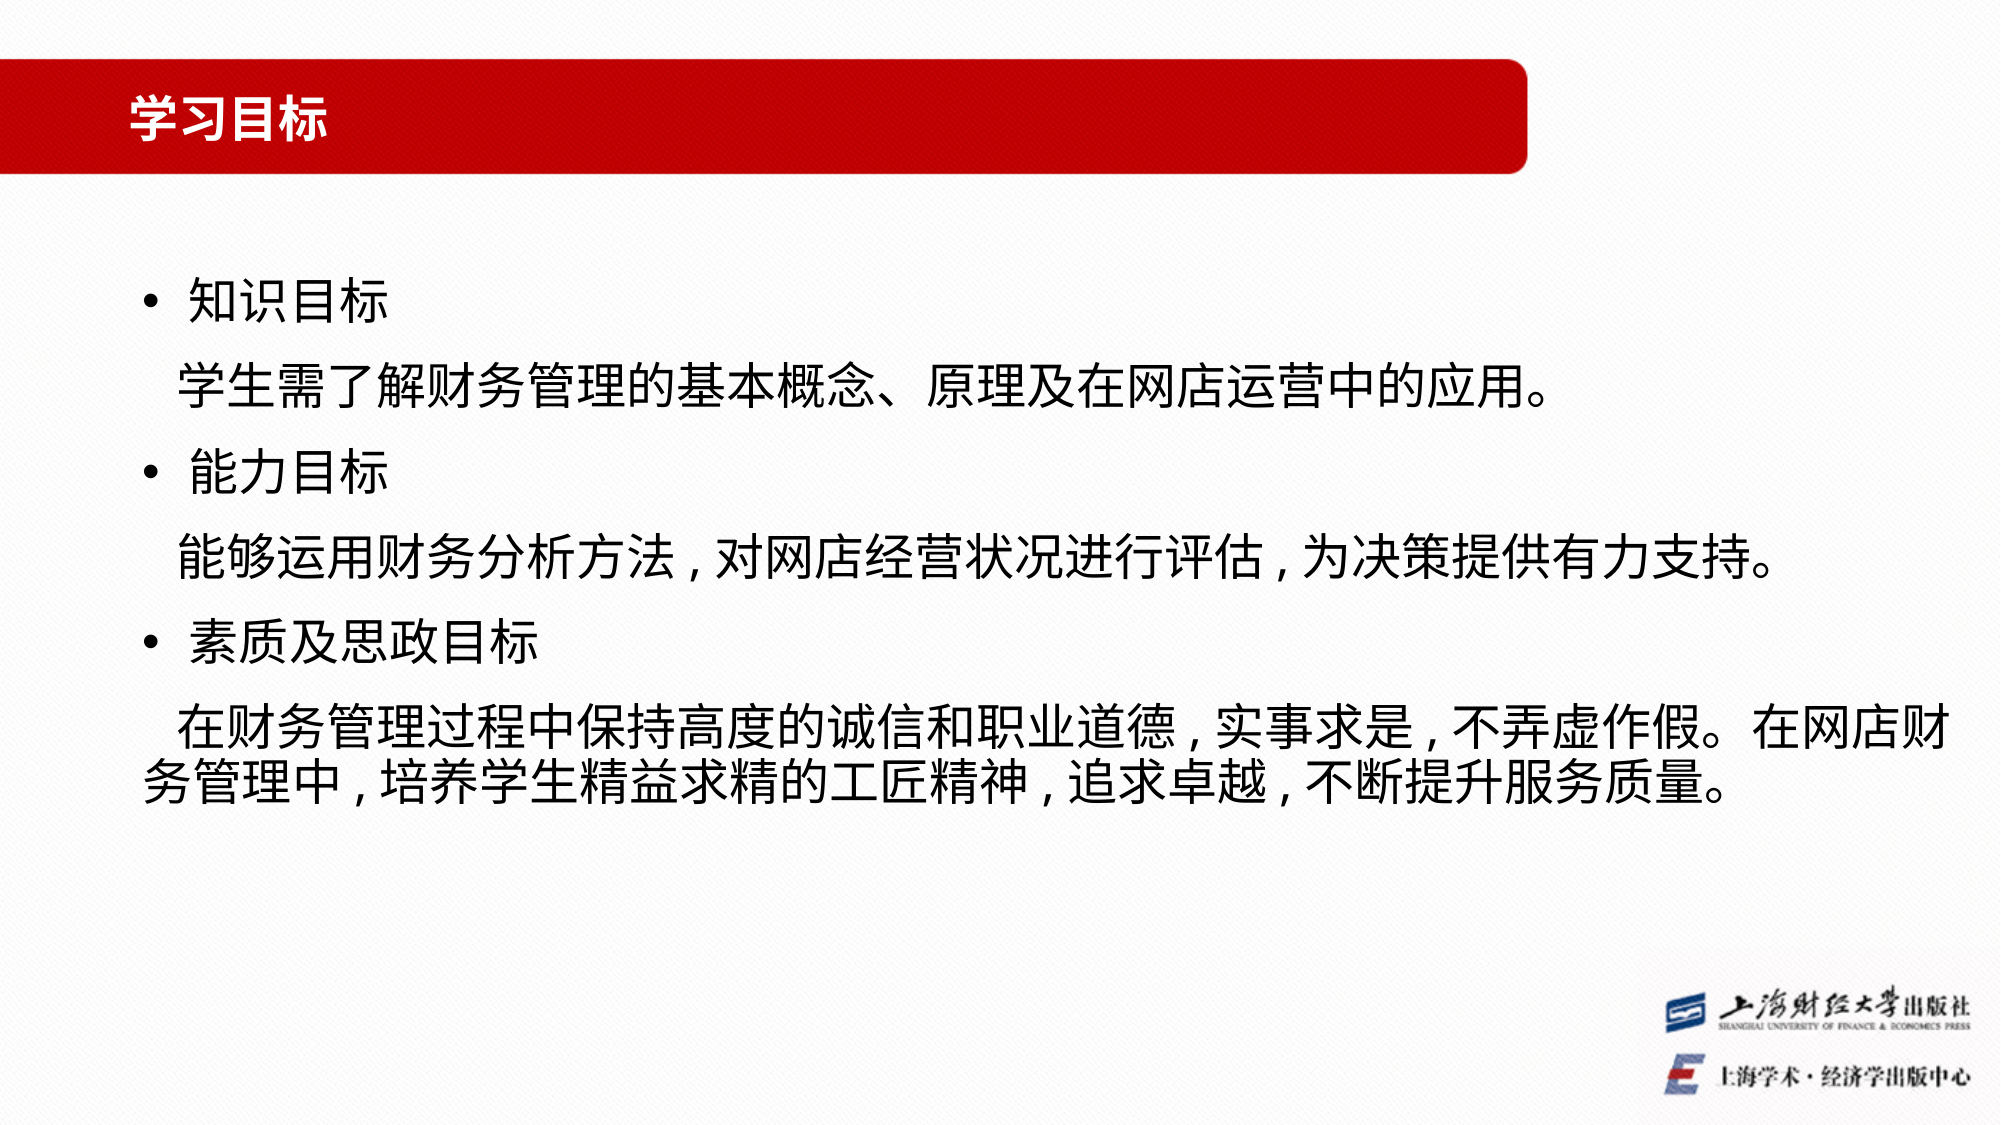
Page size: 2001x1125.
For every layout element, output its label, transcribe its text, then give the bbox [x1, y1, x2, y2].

text_box 学习目标 [113, 55, 1754, 179]
picture [0, 0, 2001, 1125]
text_box 知识目标 学生需了解财务管理的基本概念、原理及在网店运营中的应用。 能力目标 能够运用财务分析方法,对网店经营状况进行评估,为决策提供有力支持。 素质及思政目标 在财务管理过程中保持高度的诚信和职业道德,实事求是,不弄虚作假。在网店财务管理中,培养学生精益求精的工匠精神,追求卓越,不断提升服务质量。 [127, 269, 1967, 946]
